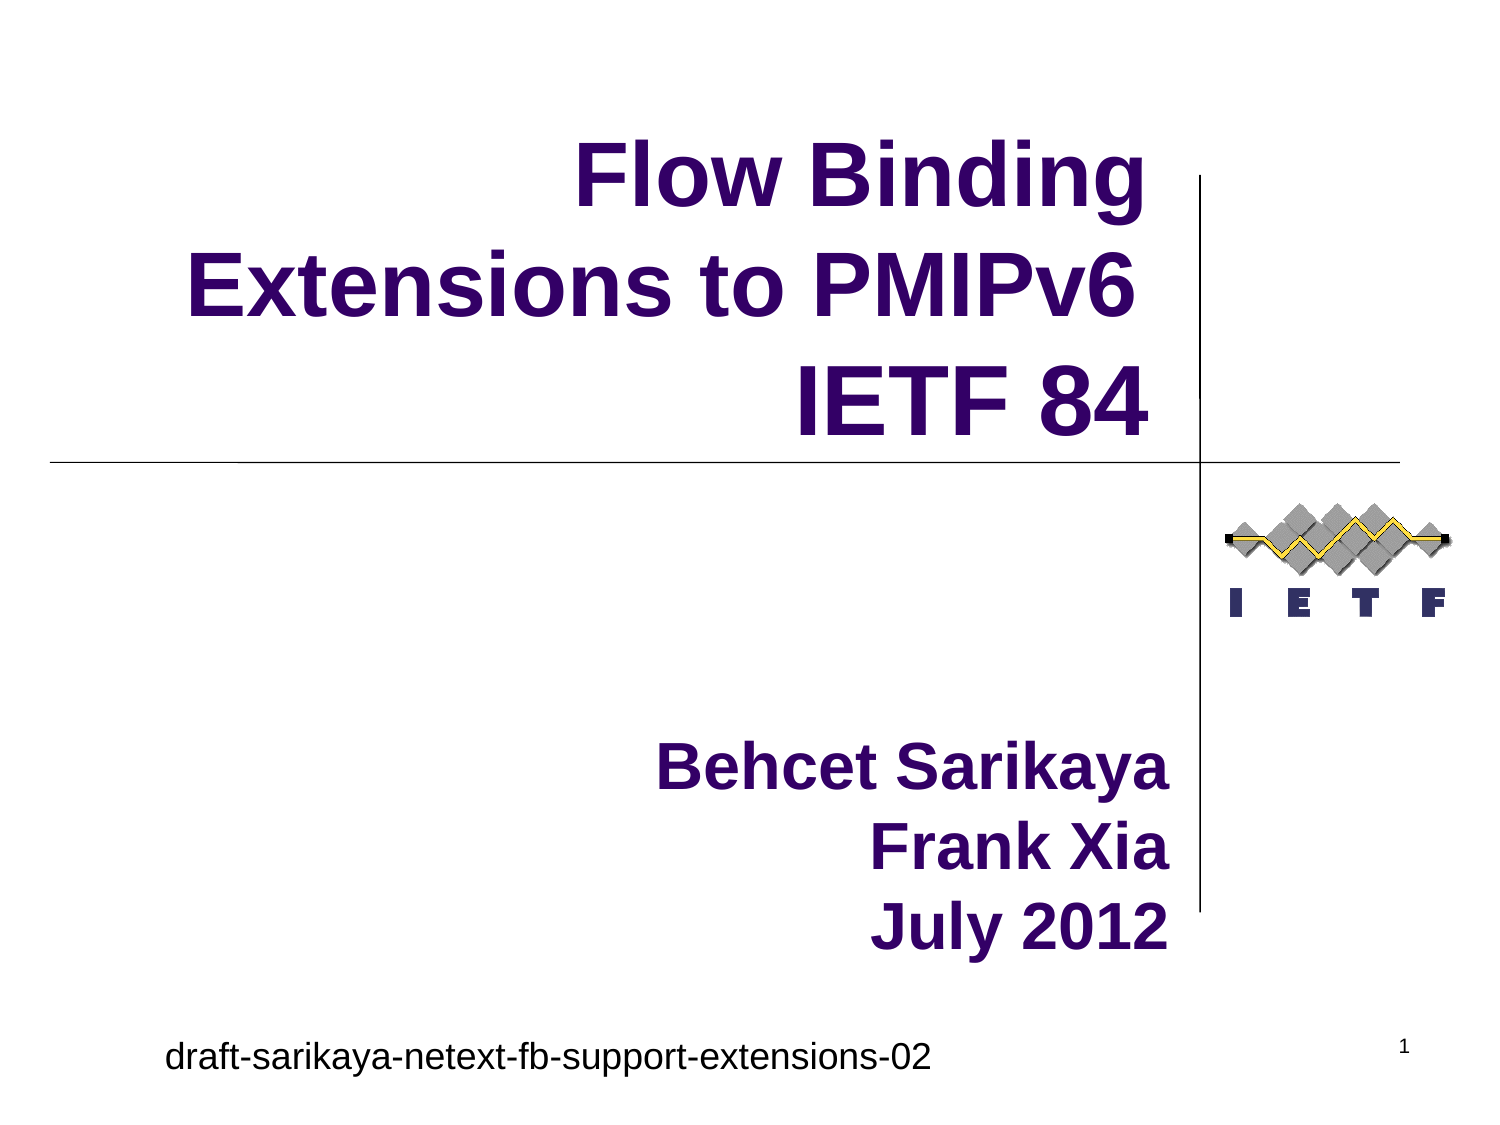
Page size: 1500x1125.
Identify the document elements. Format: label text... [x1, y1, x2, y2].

text_box draft-sarikaya-netext-fb-support-extensions-02 [149, 1024, 1338, 1085]
picture [1212, 487, 1463, 631]
title Behcet Sarikaya Frank Xia July 2012 [62, 499, 1186, 1051]
text_box Flow Binding Extensions to PMIPv6 IETF 84 [51, 76, 1165, 463]
slide_number 1 [1074, 1024, 1426, 1101]
